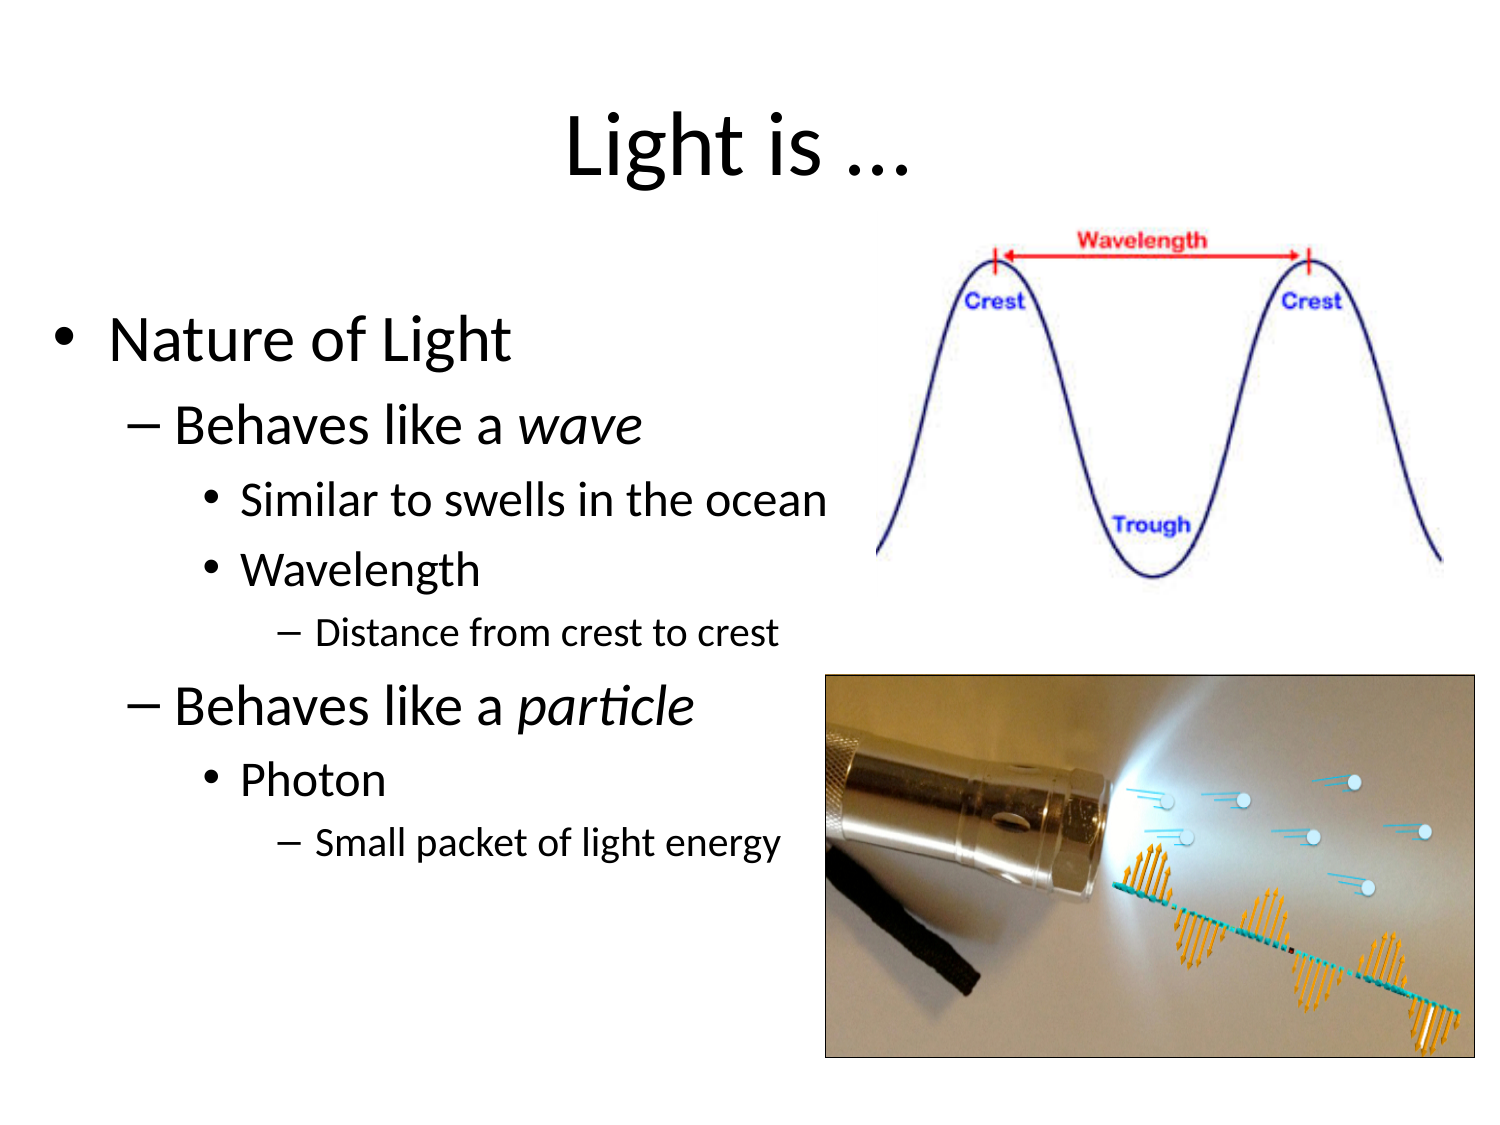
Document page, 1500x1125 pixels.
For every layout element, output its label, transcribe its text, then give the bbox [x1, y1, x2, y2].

picture [876, 210, 1444, 597]
picture [824, 674, 1476, 1058]
title Light is ... [75, 45, 1425, 233]
list Nature of Light Behaves like a wave Similar to swells in the ocean Wavelength Distance from crest to crest Behaves like a particle Photon Small packet of light energy [37, 287, 888, 1030]
